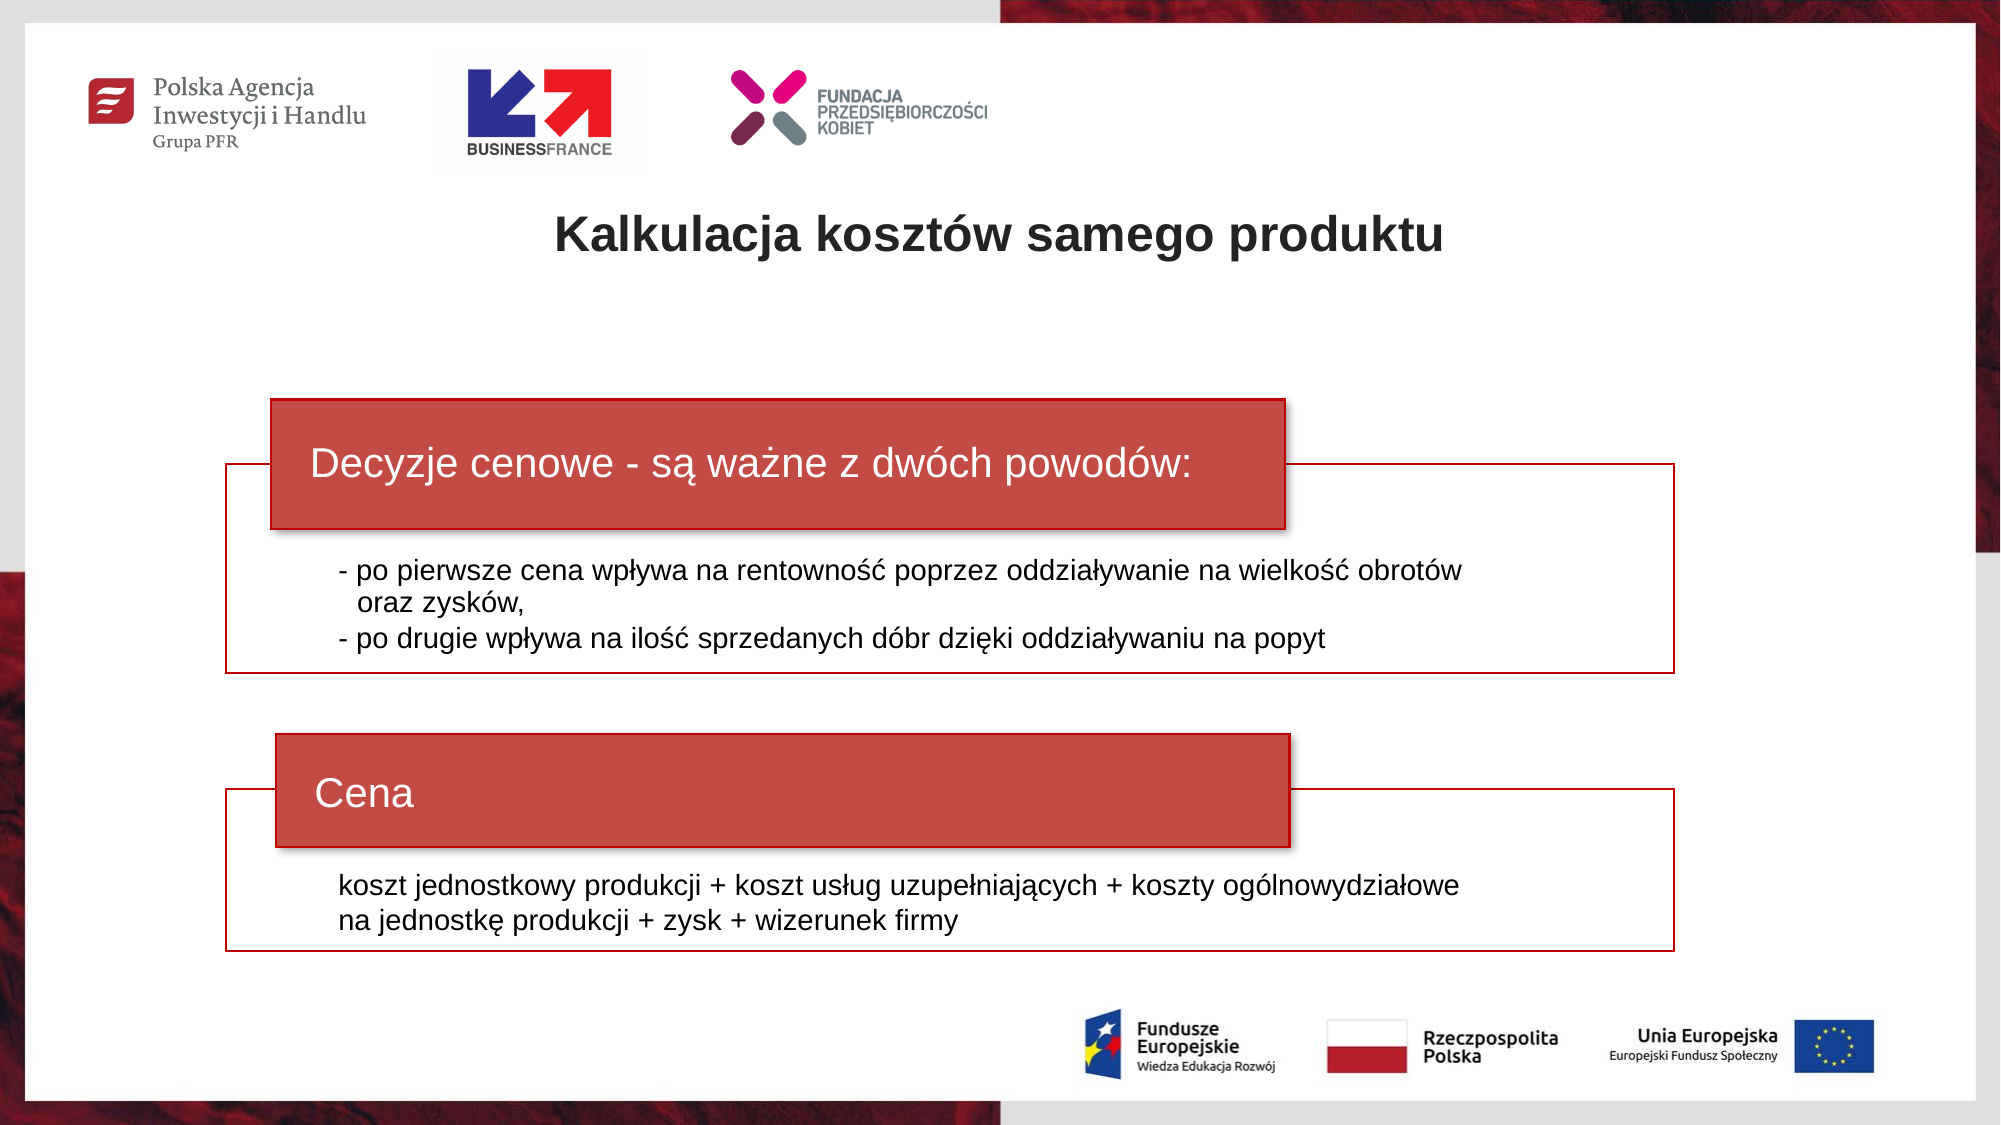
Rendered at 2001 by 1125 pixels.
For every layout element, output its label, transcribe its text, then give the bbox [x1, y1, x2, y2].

picture [0, 0, 2001, 1125]
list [225, 284, 1674, 1030]
title Kalkulacja kosztów samego produktu [423, 126, 1577, 284]
